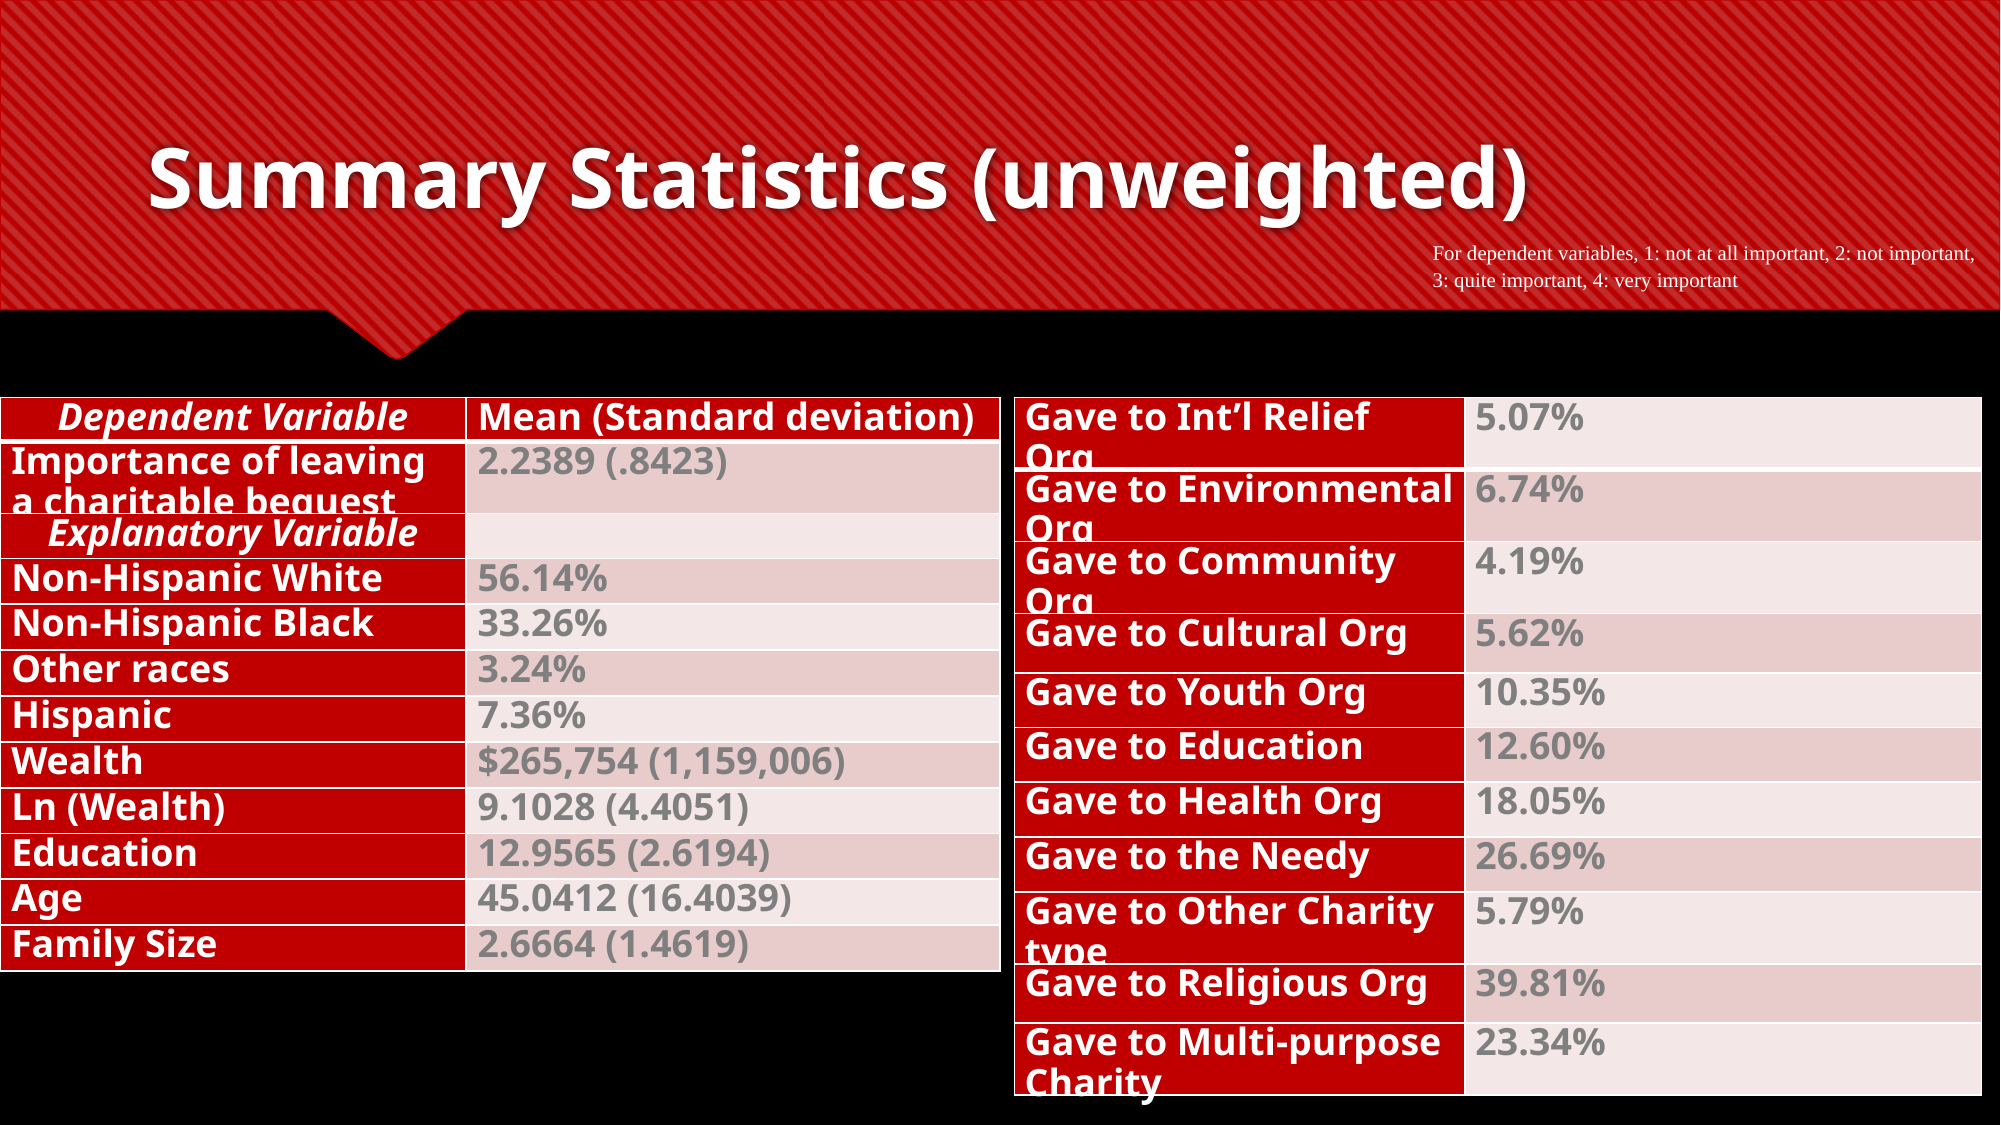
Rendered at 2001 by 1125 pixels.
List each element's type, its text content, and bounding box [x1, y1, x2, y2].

table_cell Gave to Multi-purpose Charity [1015, 1024, 1464, 1094]
table_cell Gave to Cultural Org [1015, 614, 1464, 672]
table_cell Gave to Youth Org [1015, 674, 1464, 727]
table_cell Ln (Wealth) [1, 789, 465, 833]
table_cell Gave to Other Charity type [1015, 893, 1464, 963]
table_cell 2.6664 (1.4619) [467, 926, 999, 970]
table_cell Explanatory Variable [1, 514, 465, 558]
table_cell Family Size [1, 926, 465, 970]
table_cell Wealth [1, 743, 465, 787]
table_cell 12.60% [1466, 728, 1981, 781]
table_cell 18.05% [1466, 783, 1981, 836]
table_cell Non-Hispanic White [1, 559, 465, 603]
table_header 5.07% [1466, 398, 1981, 467]
table_cell 7.36% [467, 697, 999, 741]
table_cell 33.26% [467, 605, 999, 649]
table_cell Importance of leaving a charitable bequest [1, 444, 465, 513]
table_cell Age [1, 880, 465, 924]
table_cell Gave to Religious Org [1015, 965, 1464, 1022]
table_cell Gave to Environmental Org [1015, 472, 1464, 541]
title Summary Statistics (unweighted) [132, 73, 1868, 233]
table_cell Gave to Education [1015, 728, 1464, 781]
table_cell 10.35% [1466, 674, 1981, 727]
table_cell Hispanic [1, 697, 465, 741]
table_header Mean (Standard deviation) [467, 398, 999, 439]
table_cell Other races [1, 651, 465, 695]
table_cell 6.74% [1466, 472, 1981, 541]
table_cell Non-Hispanic Black [1, 605, 465, 649]
table_header Gave to Int’l Relief Org [1015, 398, 1464, 467]
table_cell 2.2389 (.8423) [467, 444, 999, 513]
table_cell 3.24% [467, 651, 999, 695]
table_header Dependent Variable [1, 398, 465, 439]
table_cell 45.0412 (16.4039) [467, 880, 999, 924]
table_cell 12.9565 (2.6194) [467, 834, 999, 878]
table_cell 56.14% [467, 559, 999, 603]
table_cell 26.69% [1466, 838, 1981, 891]
table_cell 4.19% [1466, 542, 1981, 613]
text_box For dependent variables, 1: not at all important, 2: not important, 3: quite important, 4: very important [1418, 230, 2000, 299]
table_cell [467, 514, 999, 558]
table_cell Gave to Health Org [1015, 783, 1464, 836]
table_cell 5.79% [1466, 893, 1981, 963]
table_cell $265,754 (1,159,006) [467, 743, 999, 787]
table_cell Gave to Community Org [1015, 542, 1464, 613]
table_cell 23.34% [1466, 1024, 1981, 1094]
table_cell 39.81% [1466, 965, 1981, 1022]
table_cell 9.1028 (4.4051) [467, 789, 999, 833]
table_cell Education [1, 834, 465, 878]
table_cell 5.62% [1466, 614, 1981, 672]
table_cell Gave to the Needy [1015, 838, 1464, 891]
